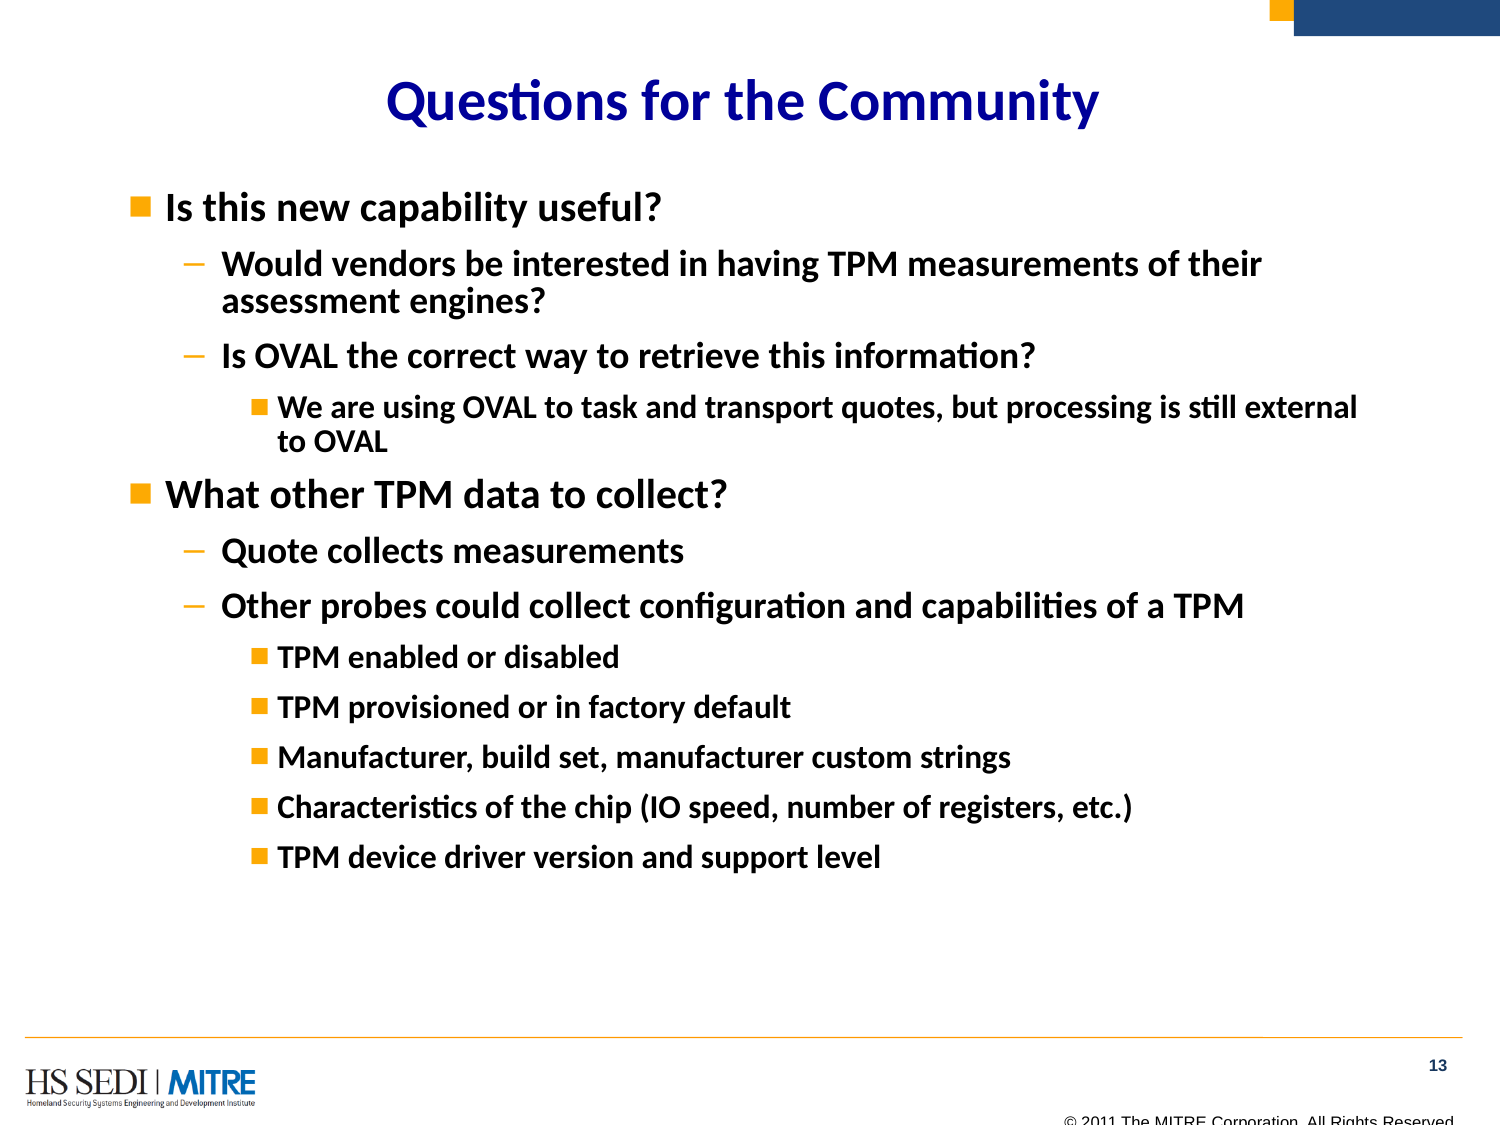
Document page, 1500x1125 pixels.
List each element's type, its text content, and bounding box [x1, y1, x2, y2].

slide_number 13 [1374, 1049, 1463, 1076]
picture [20, 1058, 271, 1122]
list Is this new capability useful? Would vendors be interested in having TPM measurements of their assessment engines? Is OVAL the correct way to retrieve this information? We are using OVAL to task and transport quotes, but processing is still external to OVAL What other TPM data to collect? Quote collects measurements Other probes could collect configuration and capabilities of a TPM TPM enabled or disabled TPM provisioned or in factory default Manufacturer, build set, manufacturer custom strings Characteristics of the chip (IO speed, number of registers, etc.) TPM device driver version and support level [112, 180, 1387, 1024]
title Questions for the Community [43, 62, 1457, 151]
